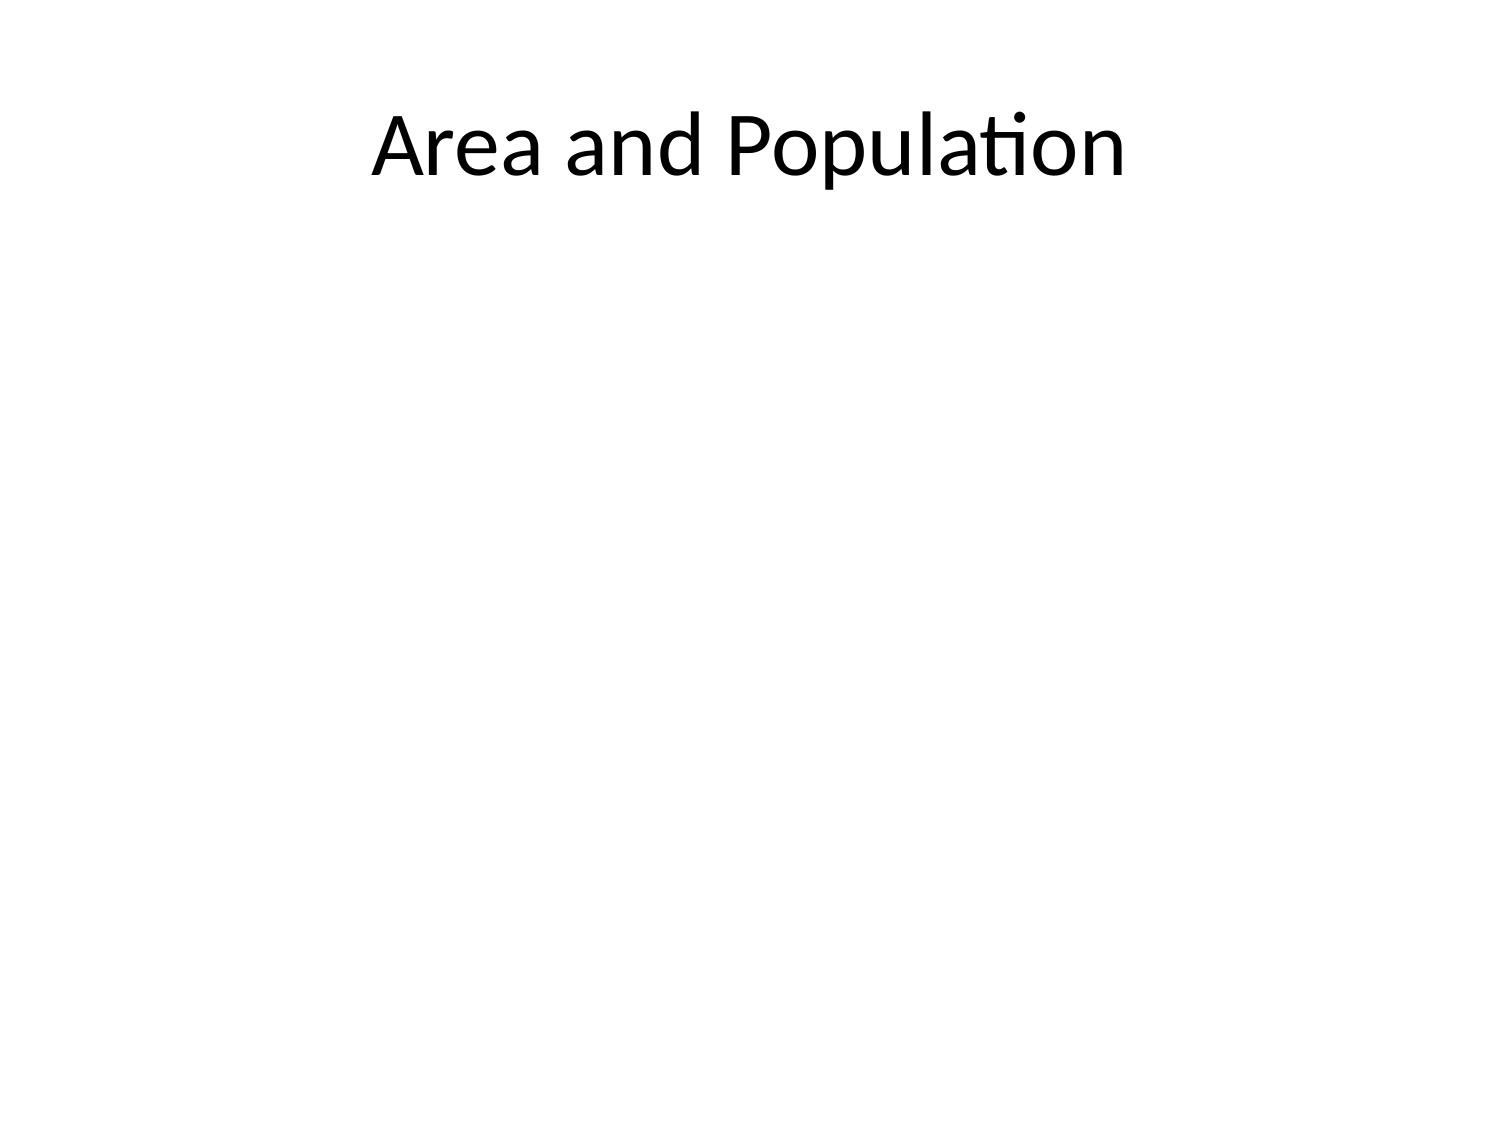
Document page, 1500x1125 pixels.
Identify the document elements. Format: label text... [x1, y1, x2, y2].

title Area and Population [75, 45, 1425, 233]
